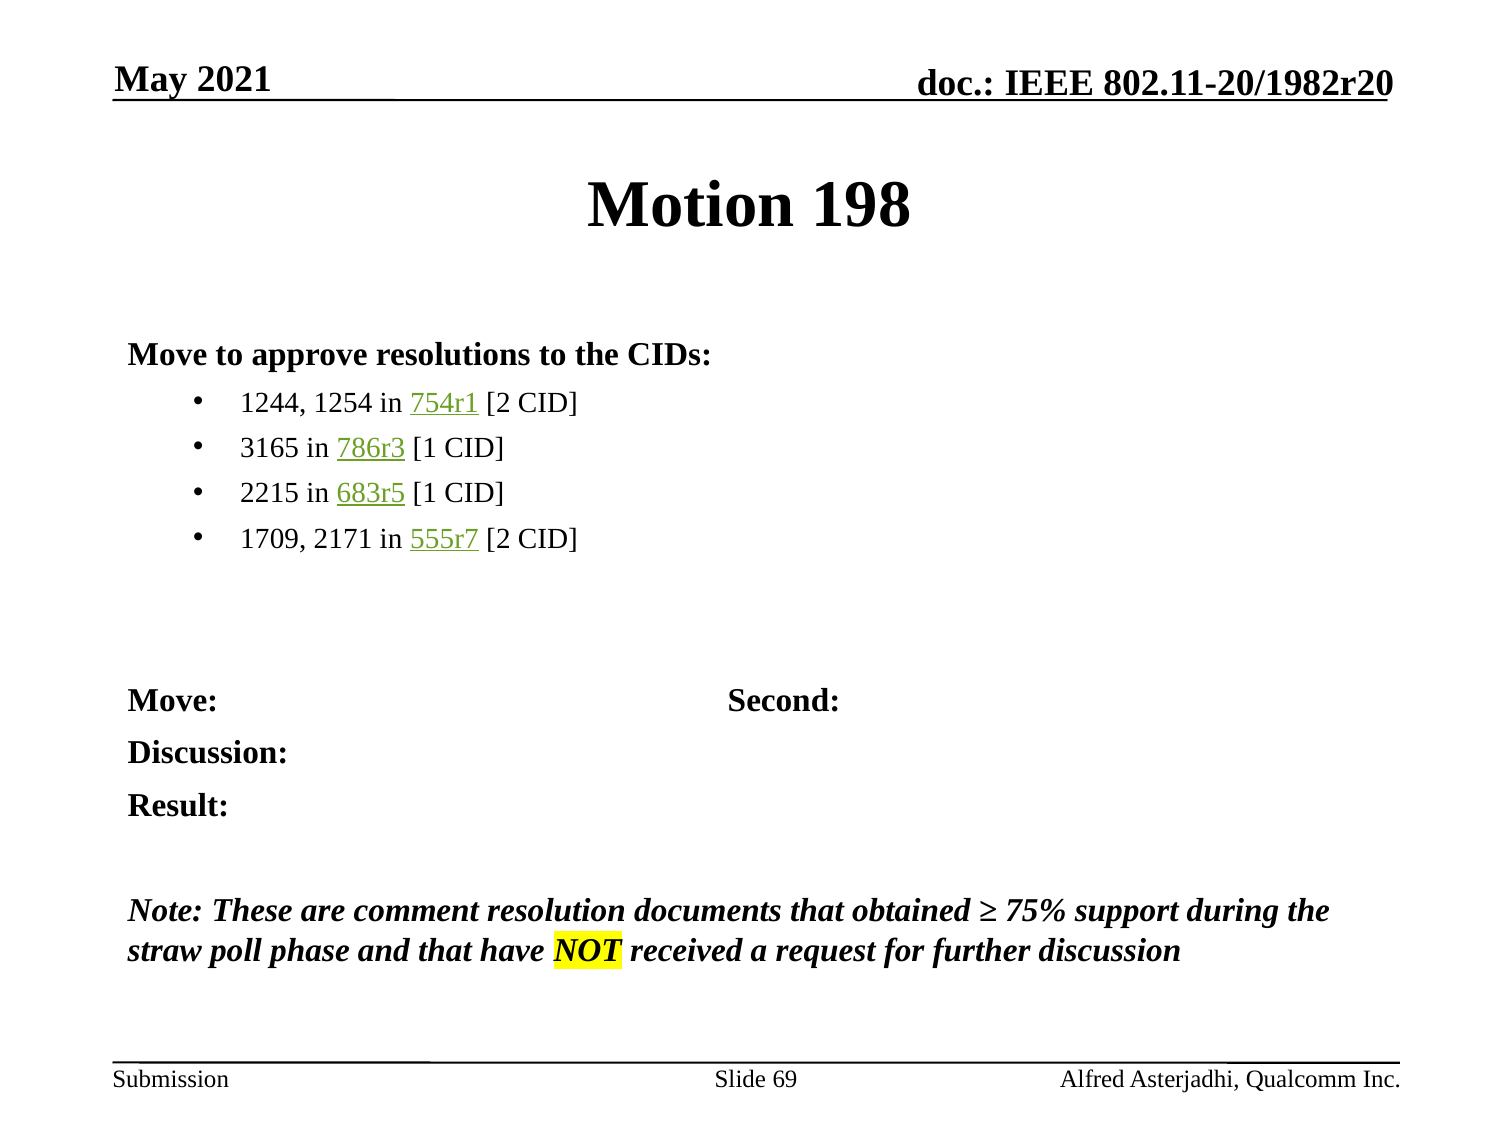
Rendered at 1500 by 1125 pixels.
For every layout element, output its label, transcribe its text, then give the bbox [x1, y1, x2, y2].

footer Alfred Asterjadhi, Qualcomm Inc. [878, 1061, 1402, 1093]
title Motion 198 [112, 112, 1388, 288]
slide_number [114, 54, 423, 100]
list Move to approve resolutions to the CIDs: 1244, 1254 in 754r1 [2 CID] 3165 in 786r3 [1 CID] 2215 in 683r5 [1 CID] 1709, 2171 in 555r7 [2 CID] Move: Second: Discussion: Result: Note: These are comment resolution documents that obtained ≥ 75% support during the straw poll phase and that have NOT received a request for further discussion [112, 324, 1388, 1000]
slide_number Slide 69 [712, 1061, 800, 1123]
